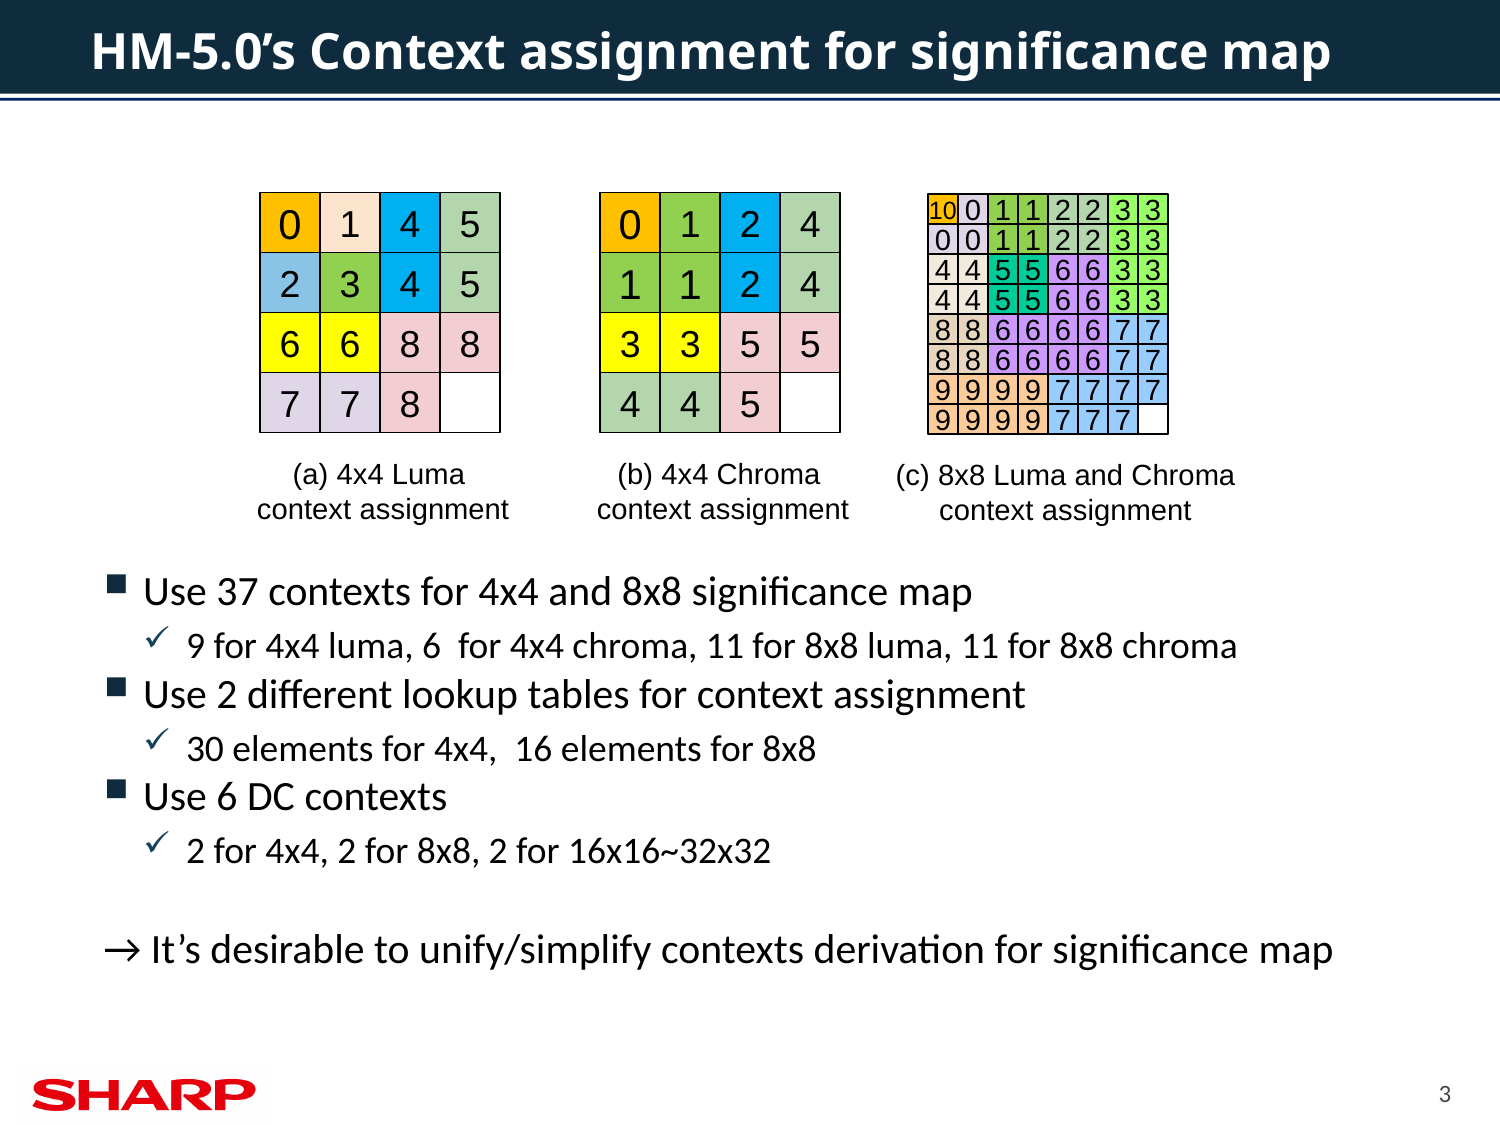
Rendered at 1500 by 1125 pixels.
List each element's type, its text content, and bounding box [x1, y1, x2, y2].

title HM-5.0’s Context assignment for significance map [74, 15, 1426, 85]
slide_number 3 [1345, 1062, 1467, 1108]
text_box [244, 192, 1294, 534]
picture [17, 1064, 271, 1125]
list Use 37 contexts for 4x4 and 8x8 significance map 9 for 4x4 luma, 6 for 4x4 chroma, 11 for 8x8 luma, 11 for 8x8 chroma Use 2 different lookup tables for context assignment 30 elements for 4x4, 16 elements for 8x8 Use 6 DC contexts 2 for 4x4, 2 for 8x8, 2 for 16x16~32x32 → It’s desirable to unify/simplify contexts derivation for significance map [74, 128, 1426, 1051]
